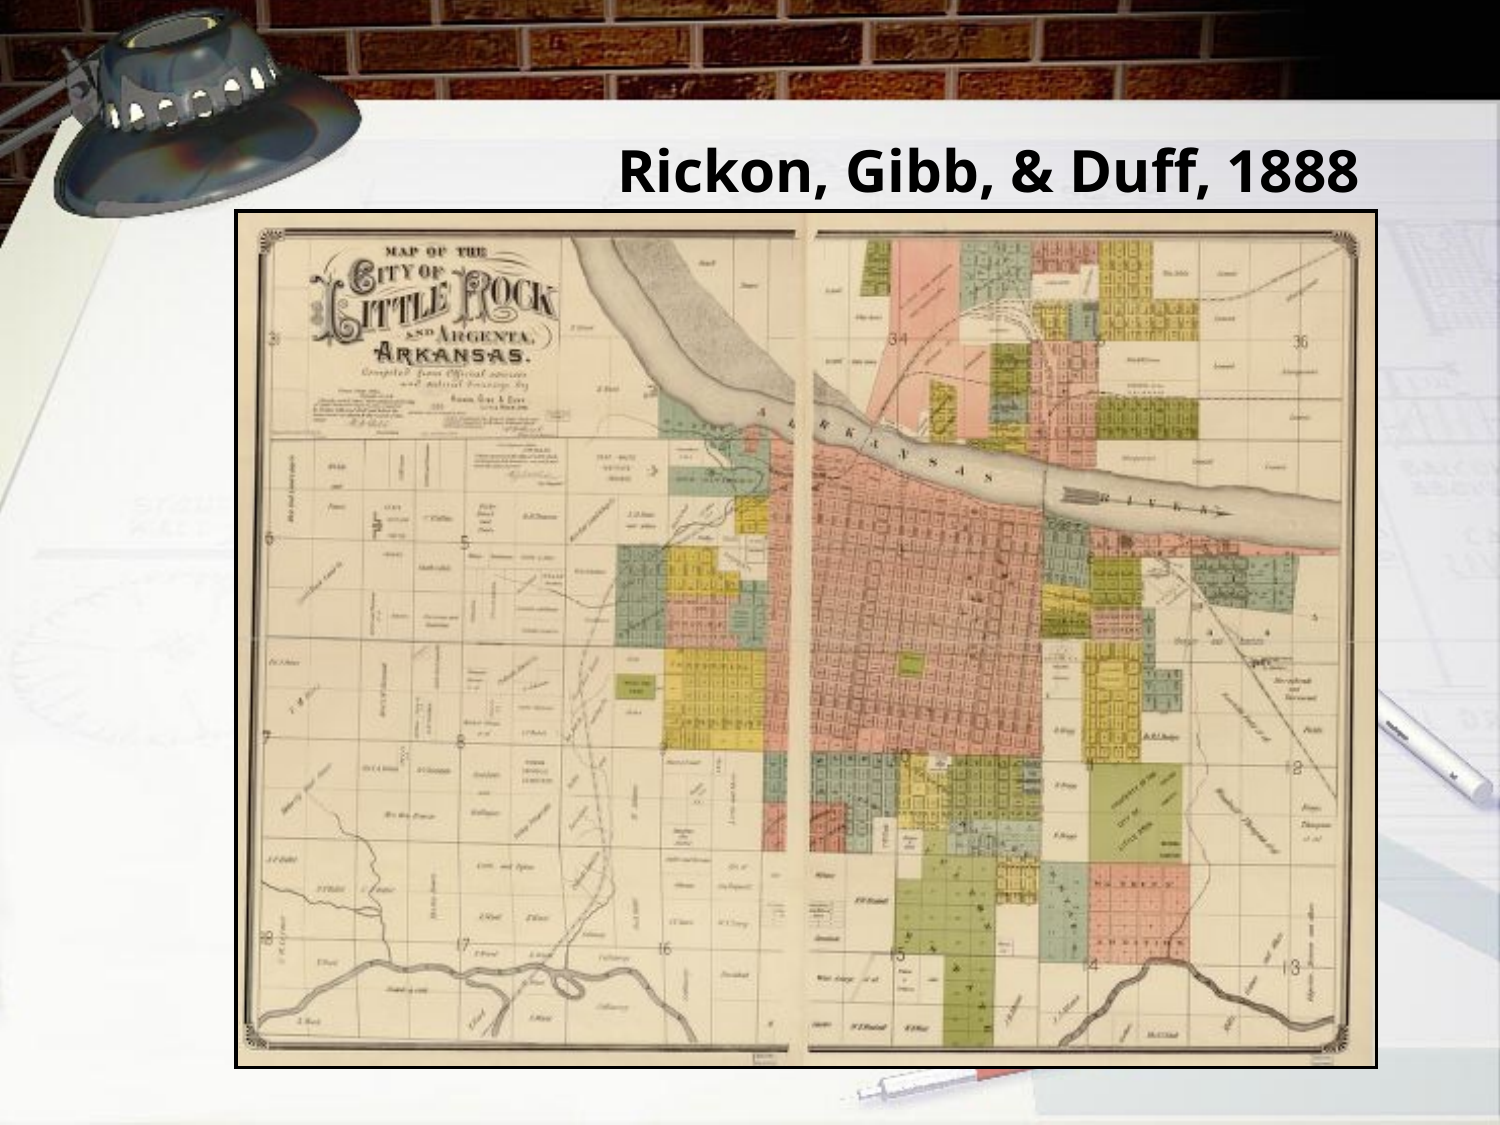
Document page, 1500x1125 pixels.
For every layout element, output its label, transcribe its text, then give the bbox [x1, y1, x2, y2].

picture [0, 0, 1500, 1125]
title Rickon, Gibb, & Duff, 1888 [299, 112, 1376, 209]
